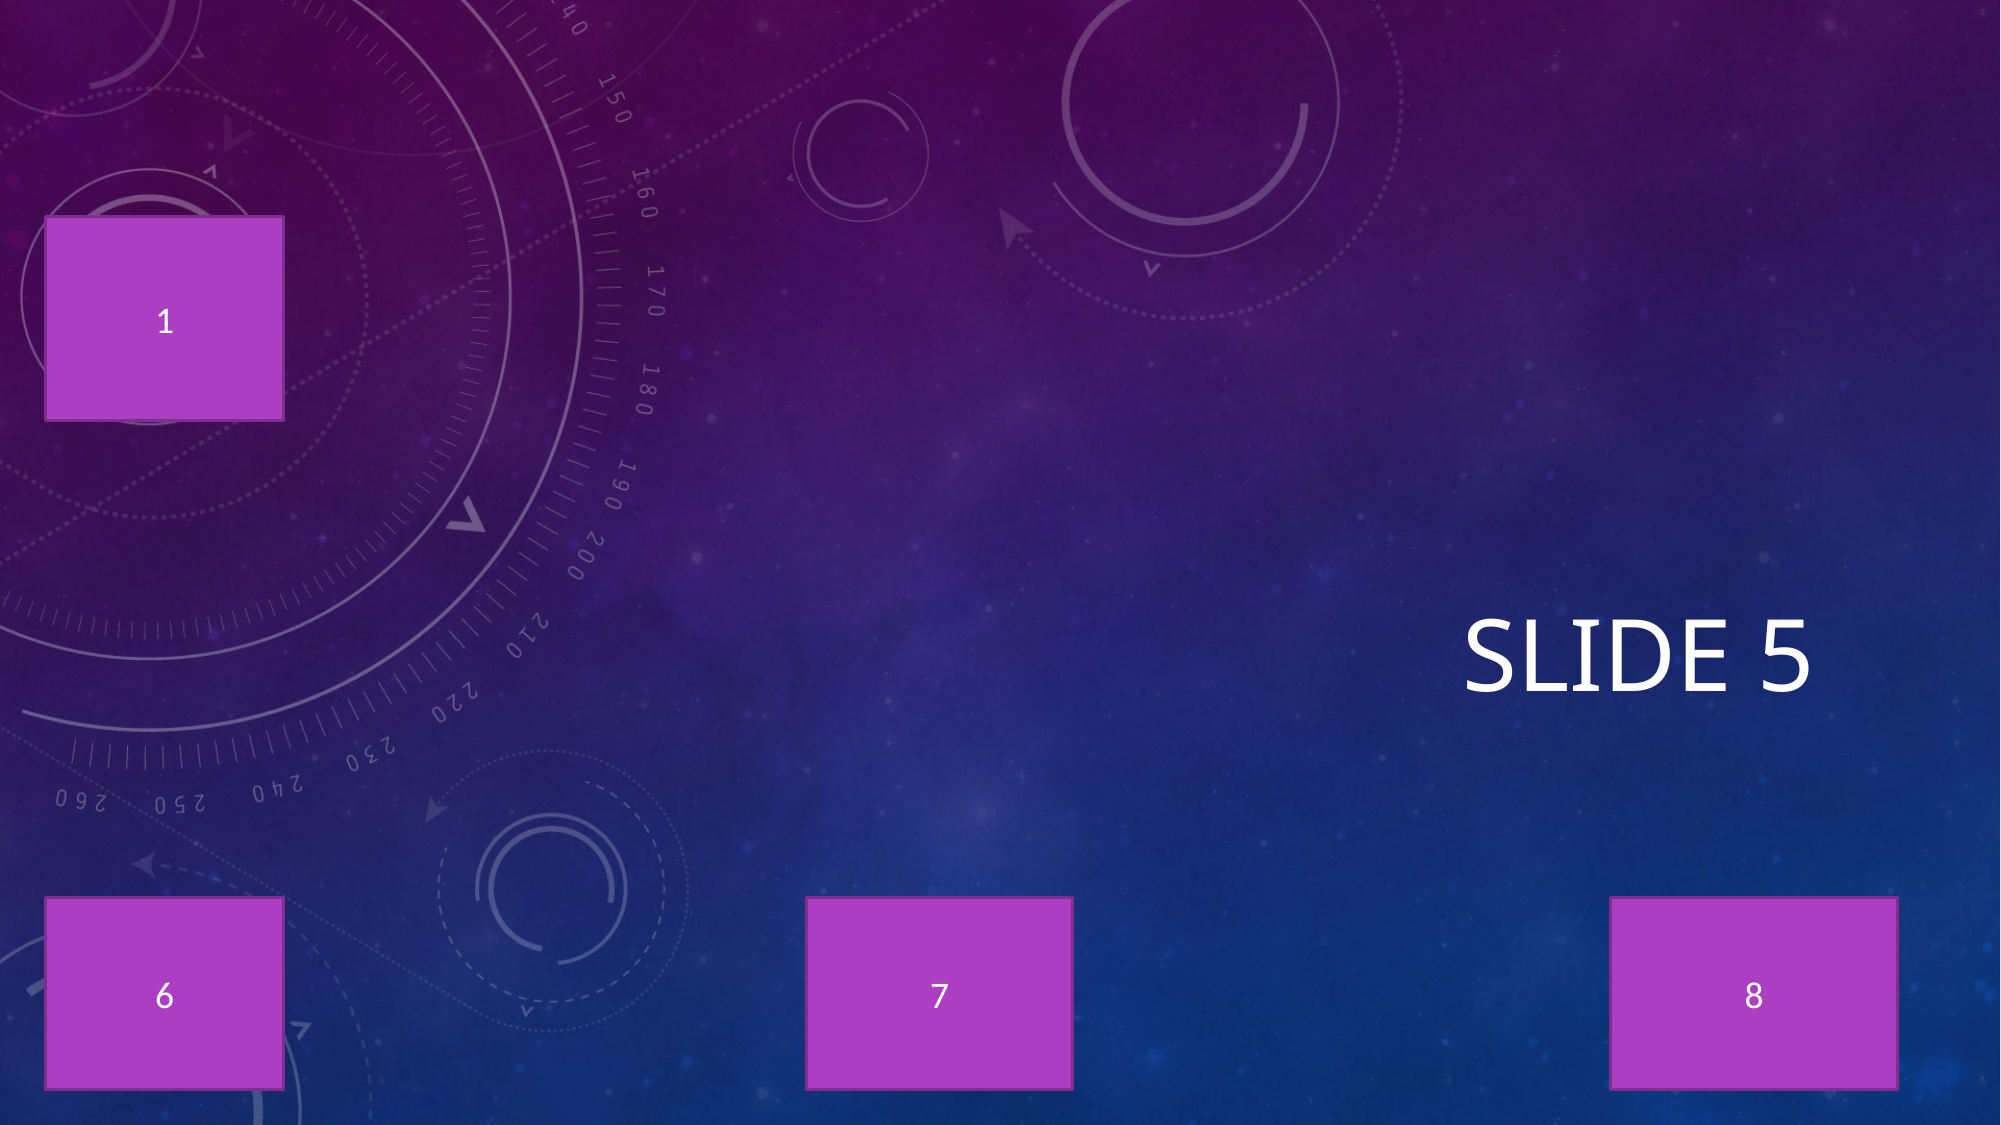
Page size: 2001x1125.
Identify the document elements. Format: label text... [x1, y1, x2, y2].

text_box 6 [44, 896, 285, 1091]
text_box 1 [44, 215, 285, 422]
text_box 7 [805, 896, 1074, 1091]
picture [0, 0, 2001, 1125]
text_box 8 [1609, 896, 1899, 1091]
title Slide 5 [650, 322, 1831, 720]
